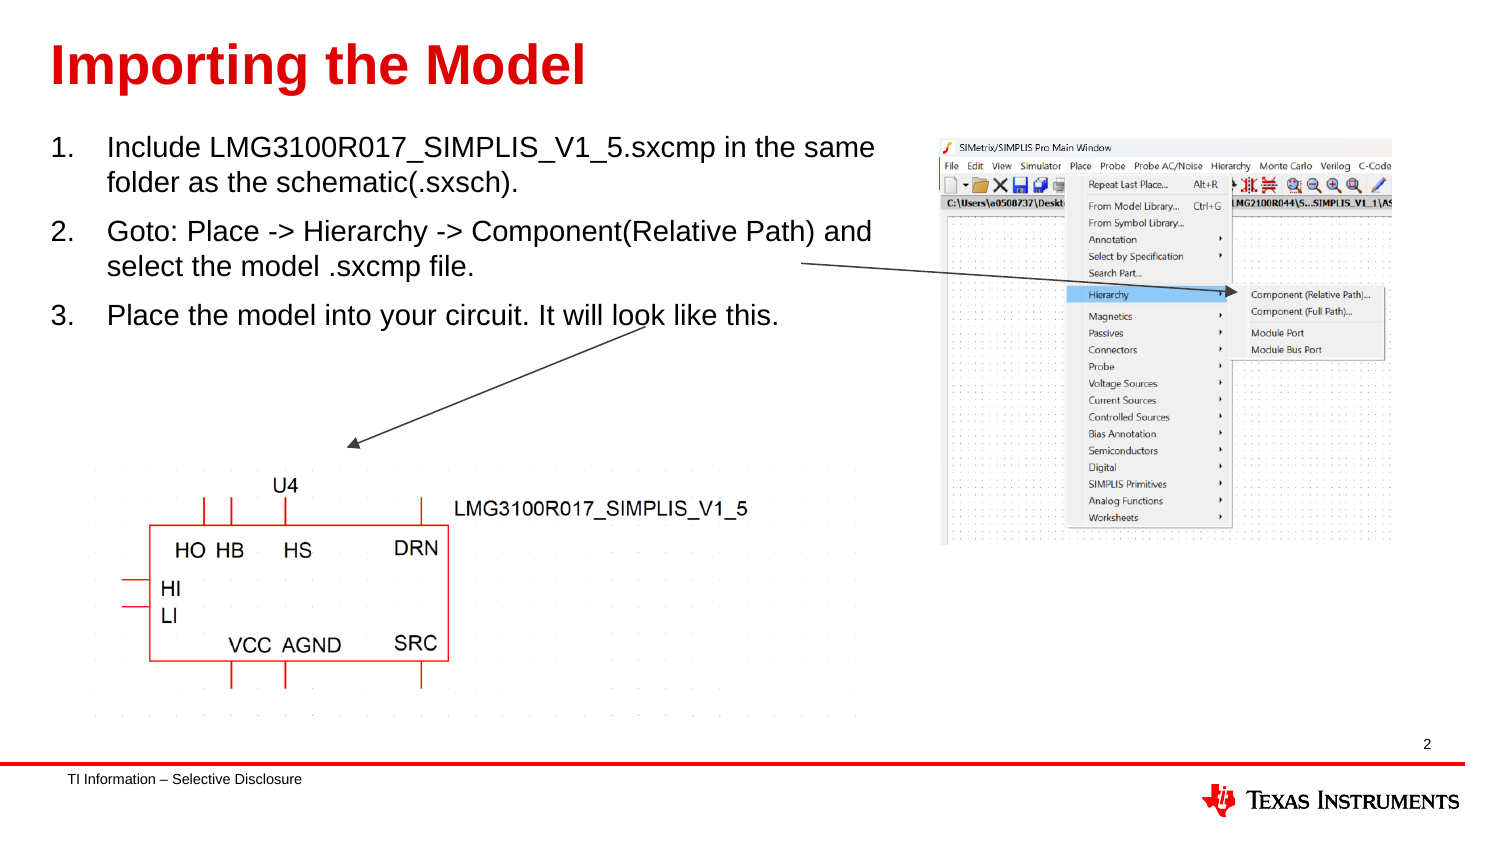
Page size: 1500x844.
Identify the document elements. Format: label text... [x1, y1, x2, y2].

picture [1202, 784, 1459, 817]
picture [75, 445, 859, 729]
slide_number 2 [1093, 728, 1444, 755]
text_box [800, 263, 1238, 293]
picture [939, 138, 1393, 545]
title Importing the Model [37, 17, 1426, 119]
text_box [346, 326, 646, 448]
list Include LMG3100R017_SIMPLIS_V1_5.sxcmp in the same folder as the schematic(.sxsch). Goto: Place -> Hierarchy -> Component(Relative Path) and select the model .sxcmp file. Place the model into your circuit. It will look like this. [37, 122, 896, 377]
